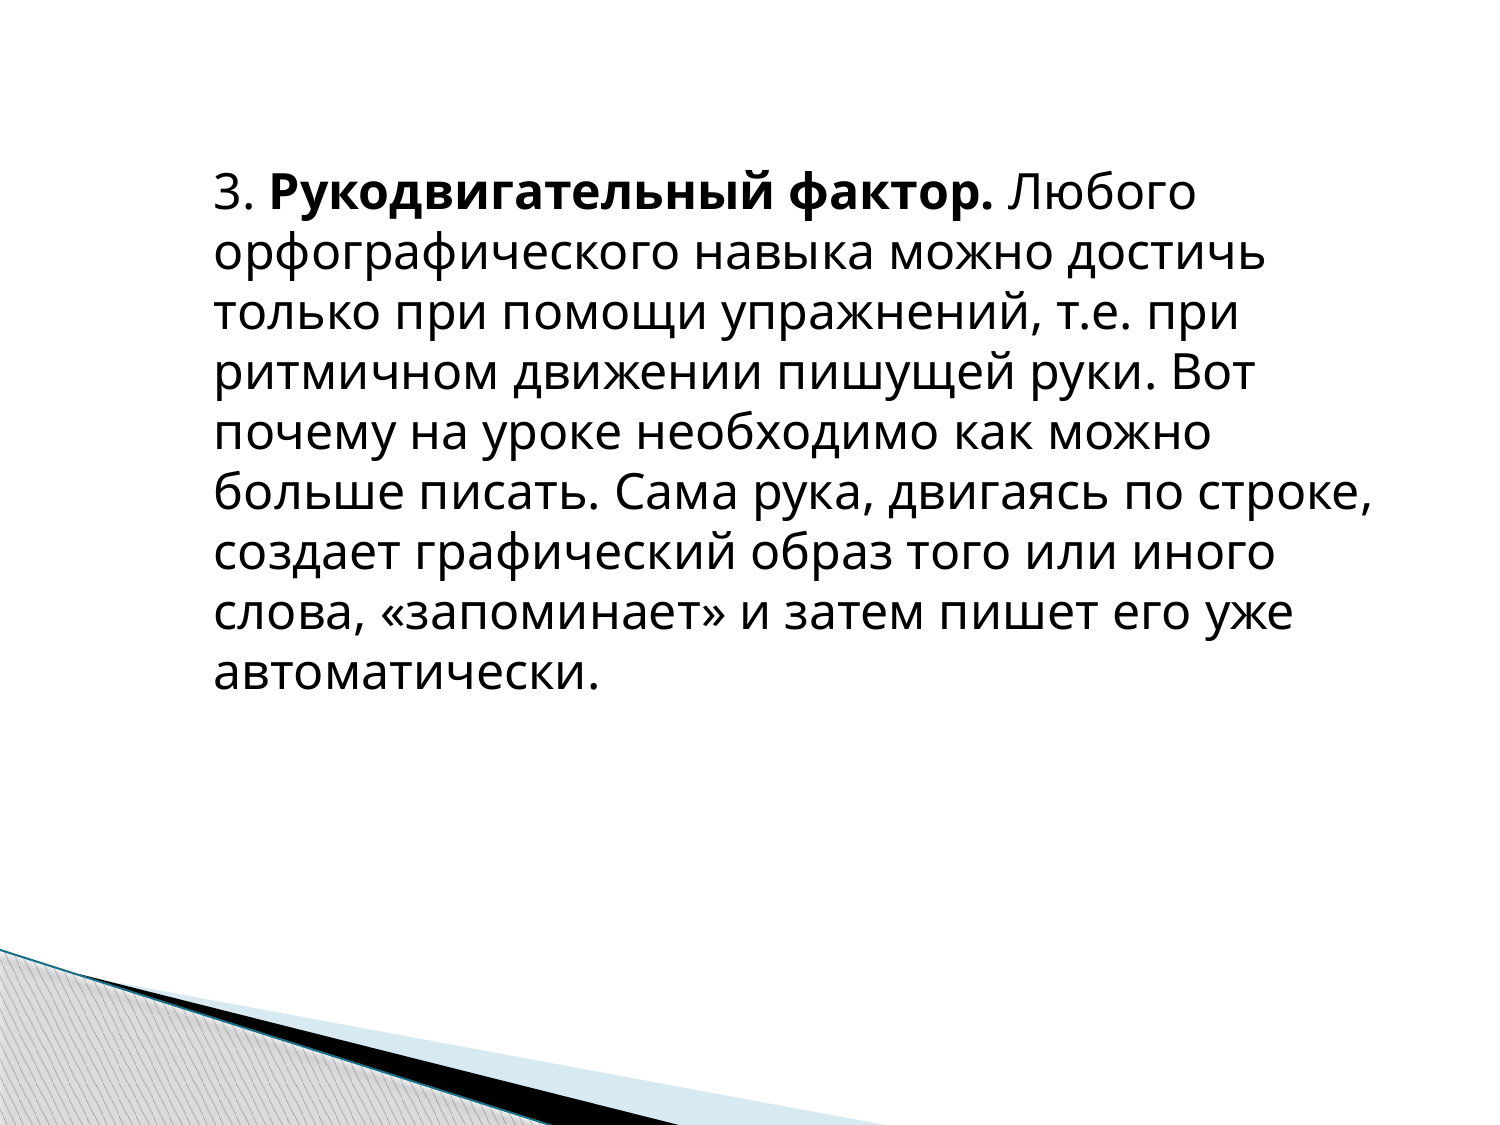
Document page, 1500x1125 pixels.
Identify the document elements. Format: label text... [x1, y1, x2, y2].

text_box 3. Рукодвигательный фактор. Любого орфографического навыка можно достичь только при помощи упражнений, т.е. при ритмичном движении пишущей руки. Вот почему на уроке необходимо как можно больше писать. Сама рука, двигаясь по строке, создает графический образ того или иного слова, «запоминает» и затем пишет его уже автоматически. [199, 152, 1395, 708]
